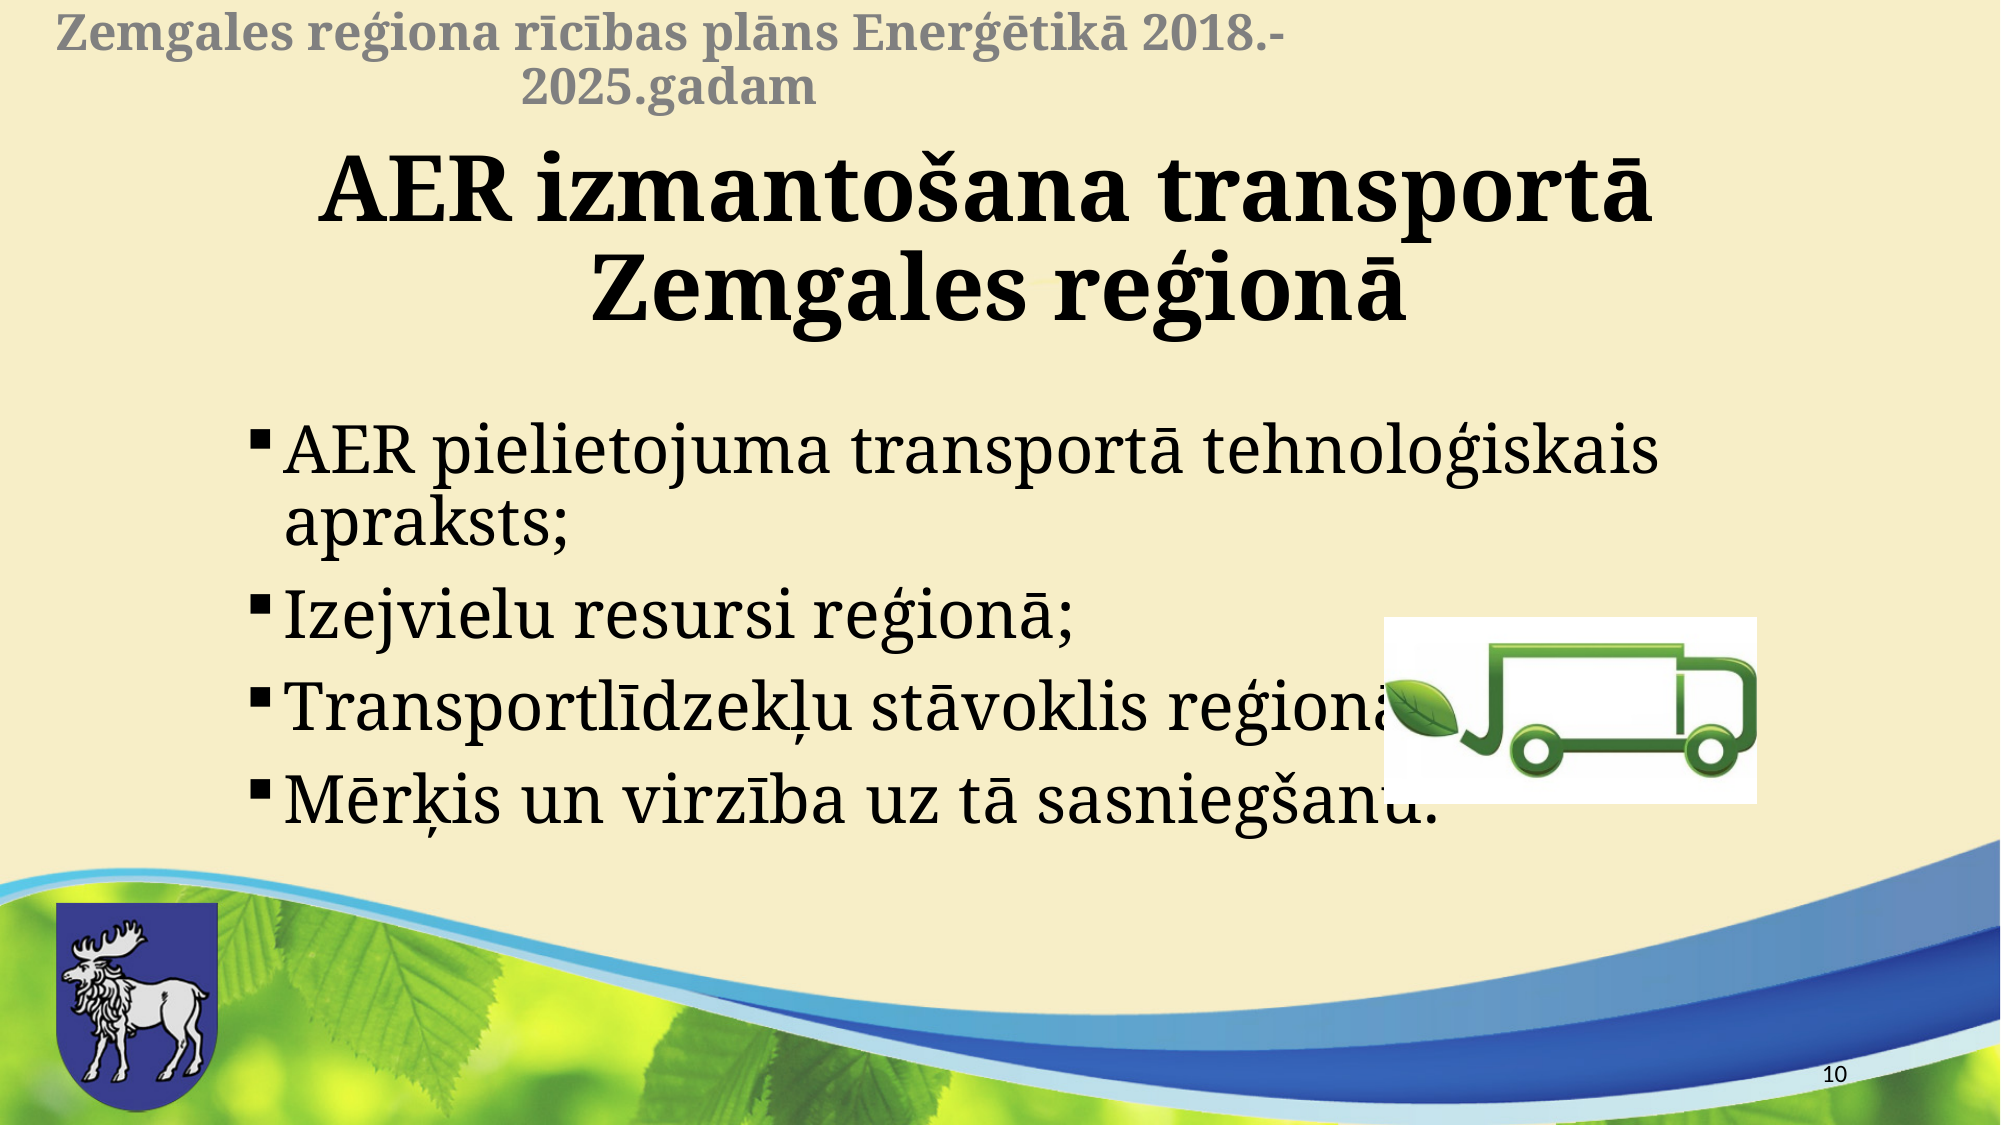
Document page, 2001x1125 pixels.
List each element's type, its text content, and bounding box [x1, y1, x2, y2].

slide_number 10 [1412, 1042, 1863, 1103]
picture [0, 0, 2001, 1125]
list AER pielietojuma transportā tehnoloģiskais apraksts; Izejvielu resursi reģionā; Transportlīdzekļu stāvoklis reģionā; Mērķis un virzība uz tā sasniegšanu. [230, 408, 1863, 1014]
title AER izmantošana transportā Zemgales reģionā [137, 122, 1863, 359]
text_box Zemgales reģiona rīcības plāns Enerģētikā 2018.-2025.gadam [0, 0, 1341, 123]
